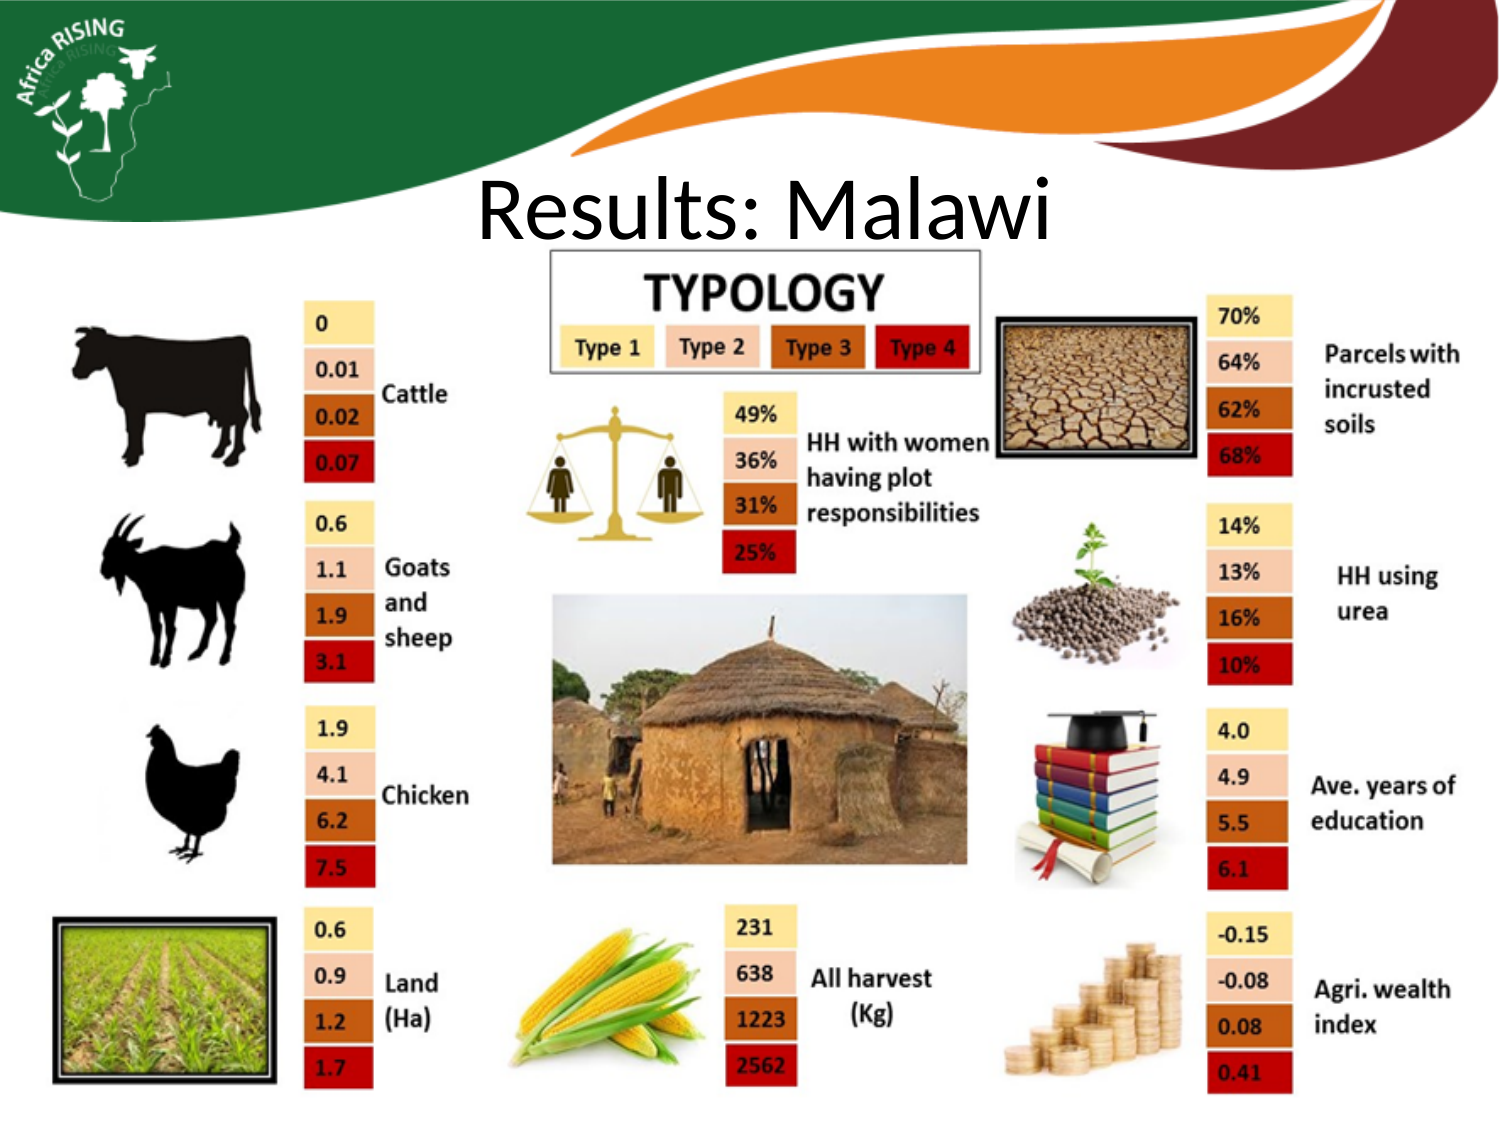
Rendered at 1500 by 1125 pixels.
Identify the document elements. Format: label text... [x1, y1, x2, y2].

picture [0, 0, 1499, 222]
title Results: Malawi [90, 140, 1441, 242]
picture [28, 243, 1481, 1116]
